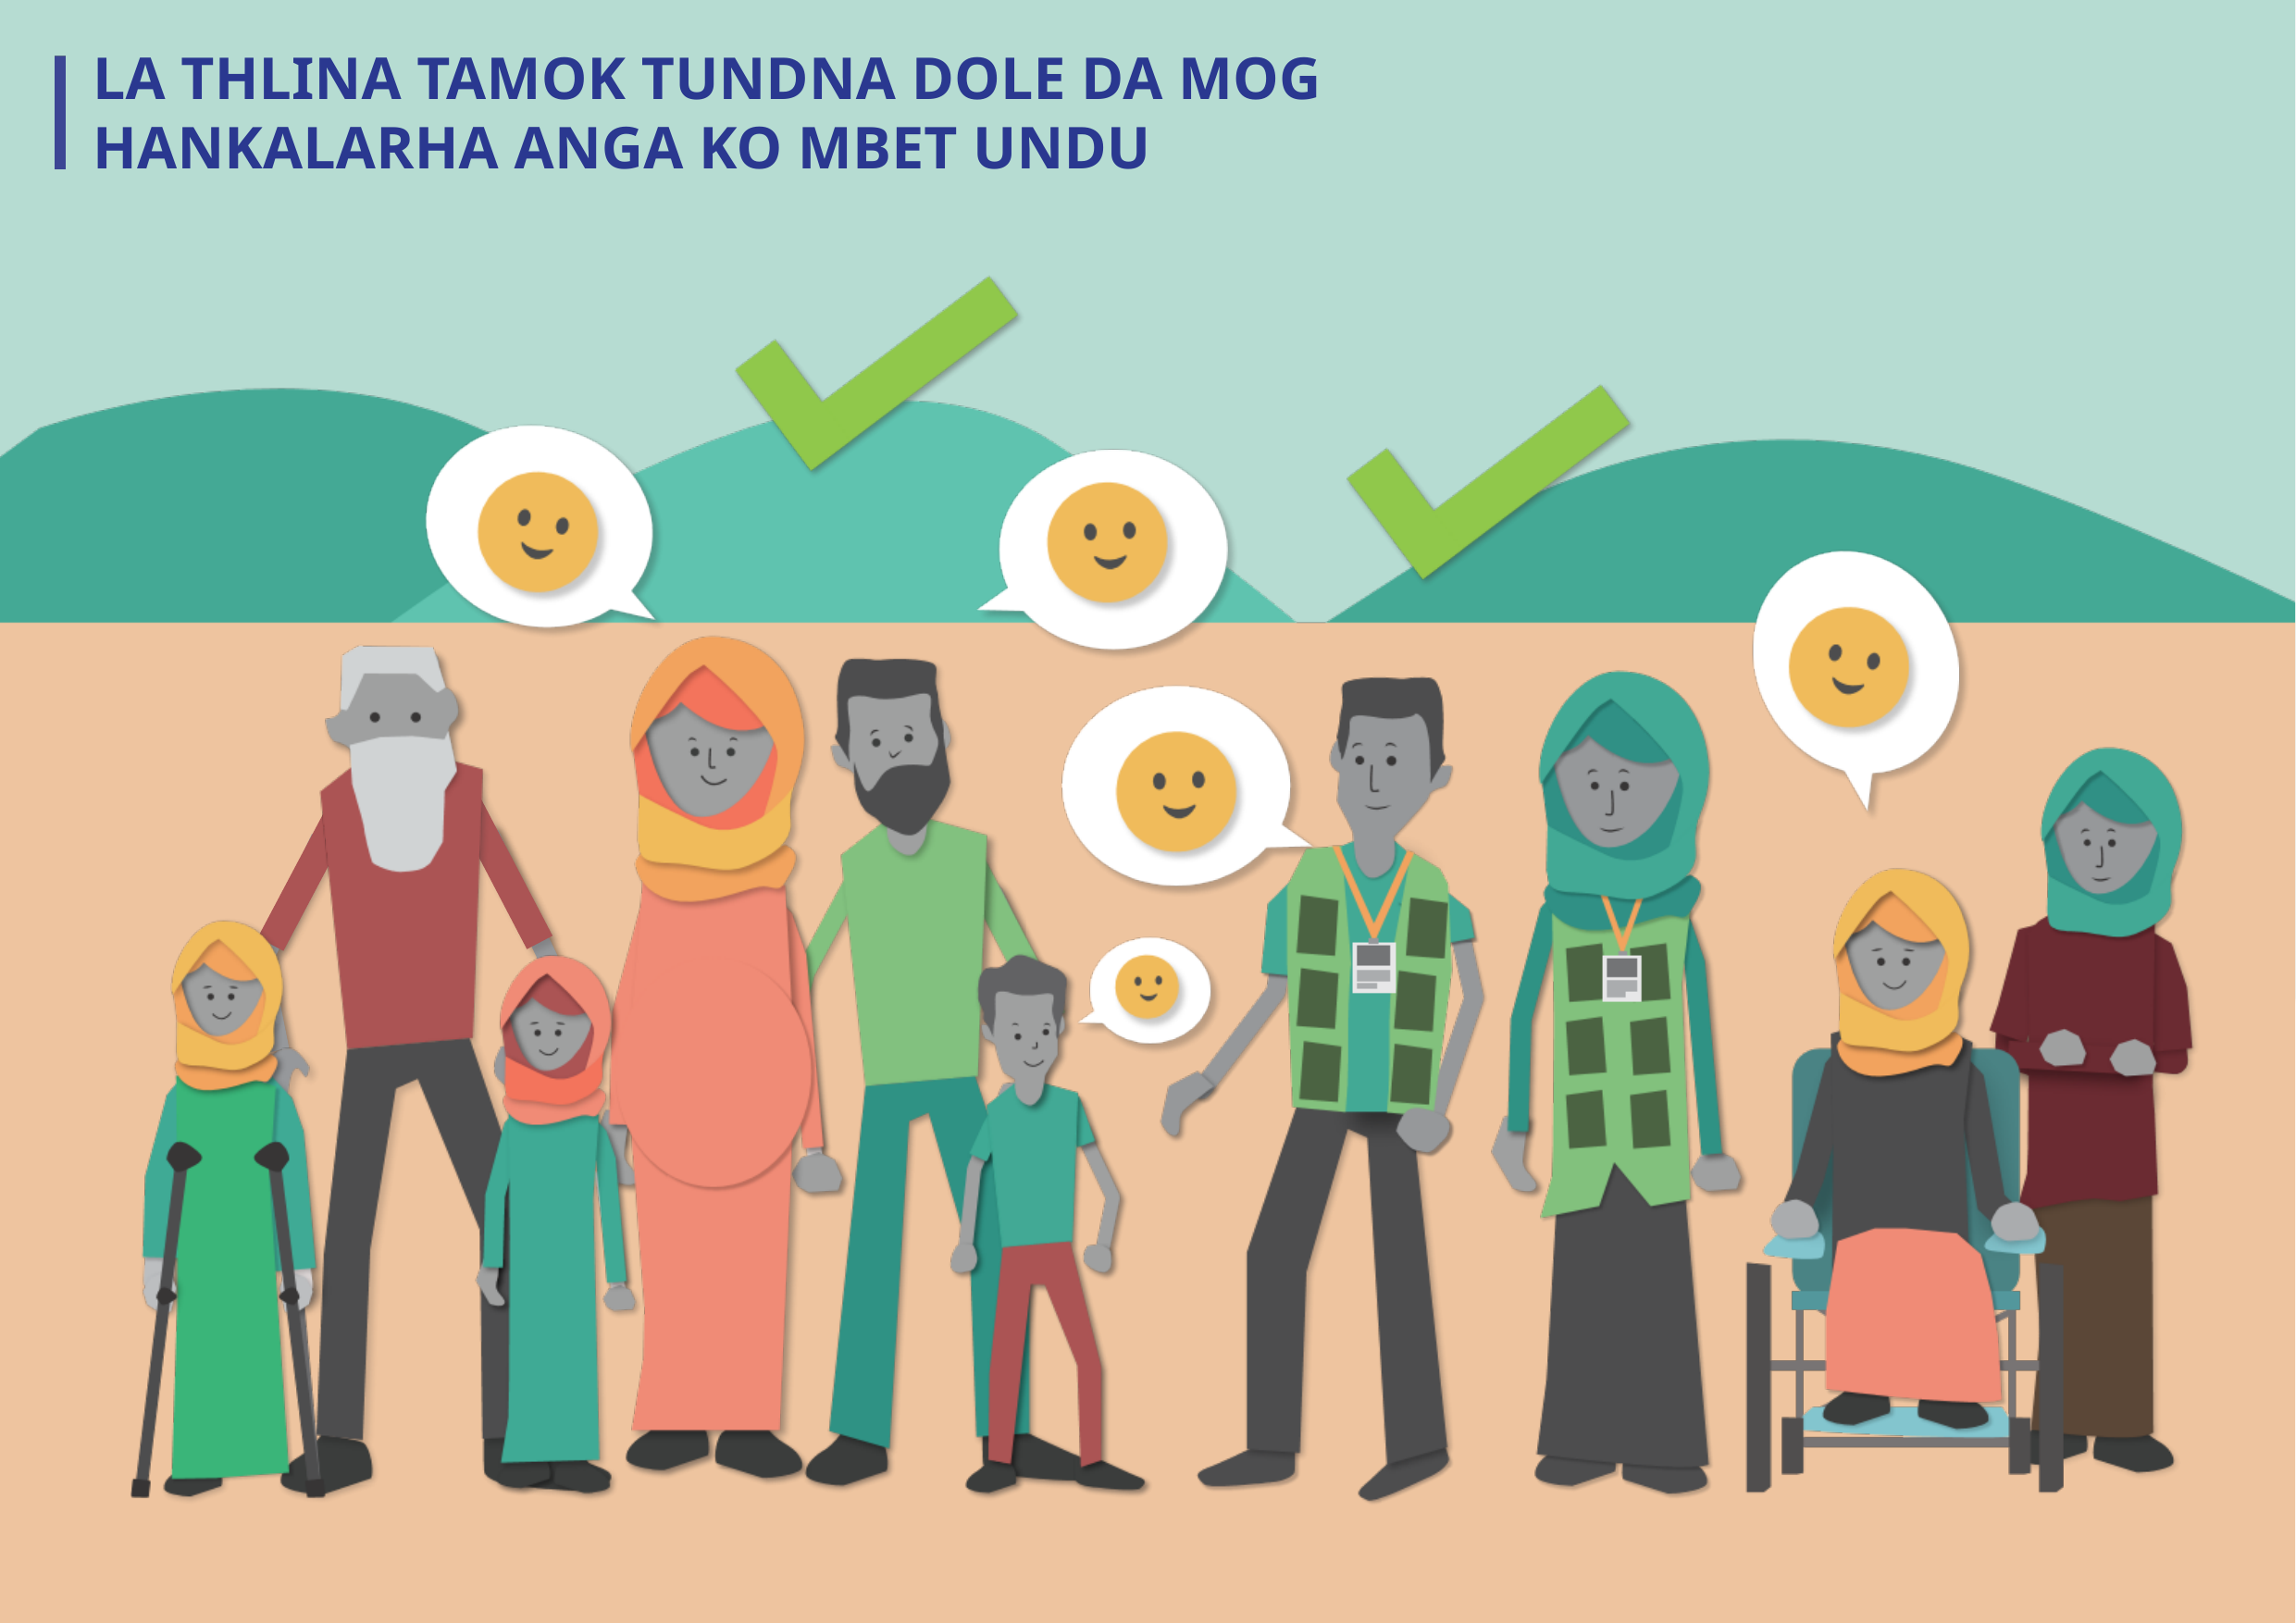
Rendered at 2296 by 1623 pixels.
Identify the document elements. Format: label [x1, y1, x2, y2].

text_box [0, 0, 2296, 1623]
